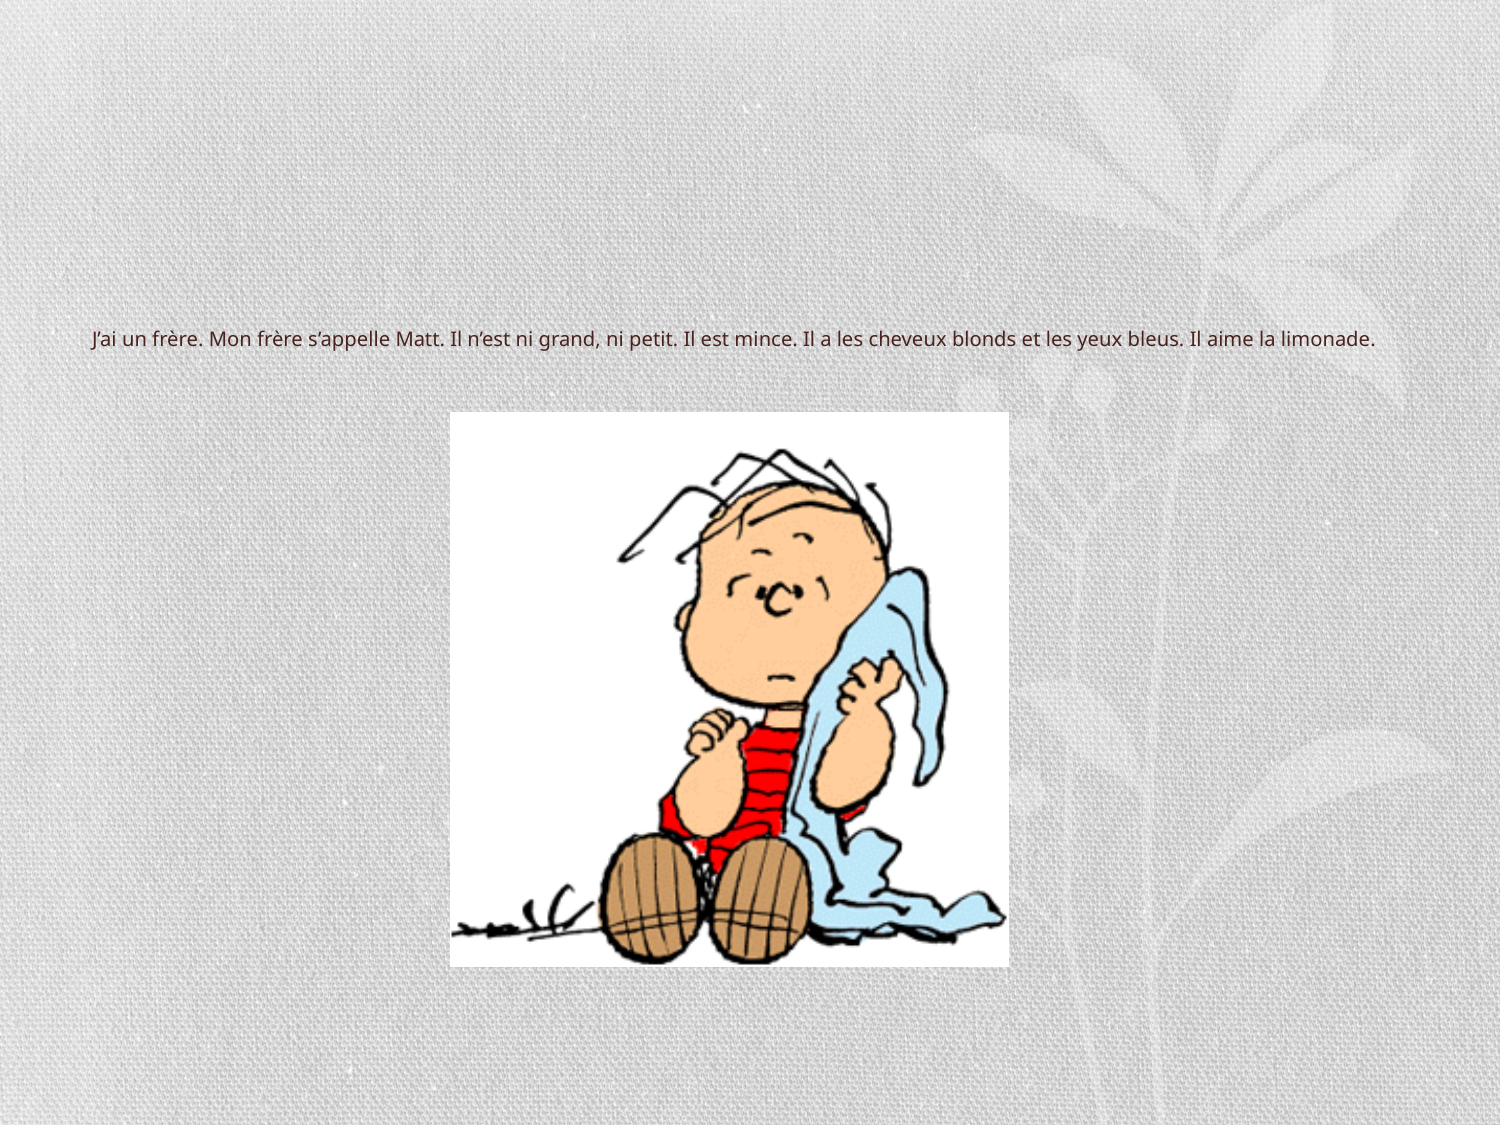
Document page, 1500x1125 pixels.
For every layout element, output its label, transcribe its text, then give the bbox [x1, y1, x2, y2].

title J’ai un frère. Mon frère s’appelle Matt. Il n’est ni grand, ni petit. Il est mince. Il a les cheveux blonds et les yeux bleus. Il aime la limonade. [62, 312, 1413, 358]
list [449, 412, 1009, 968]
